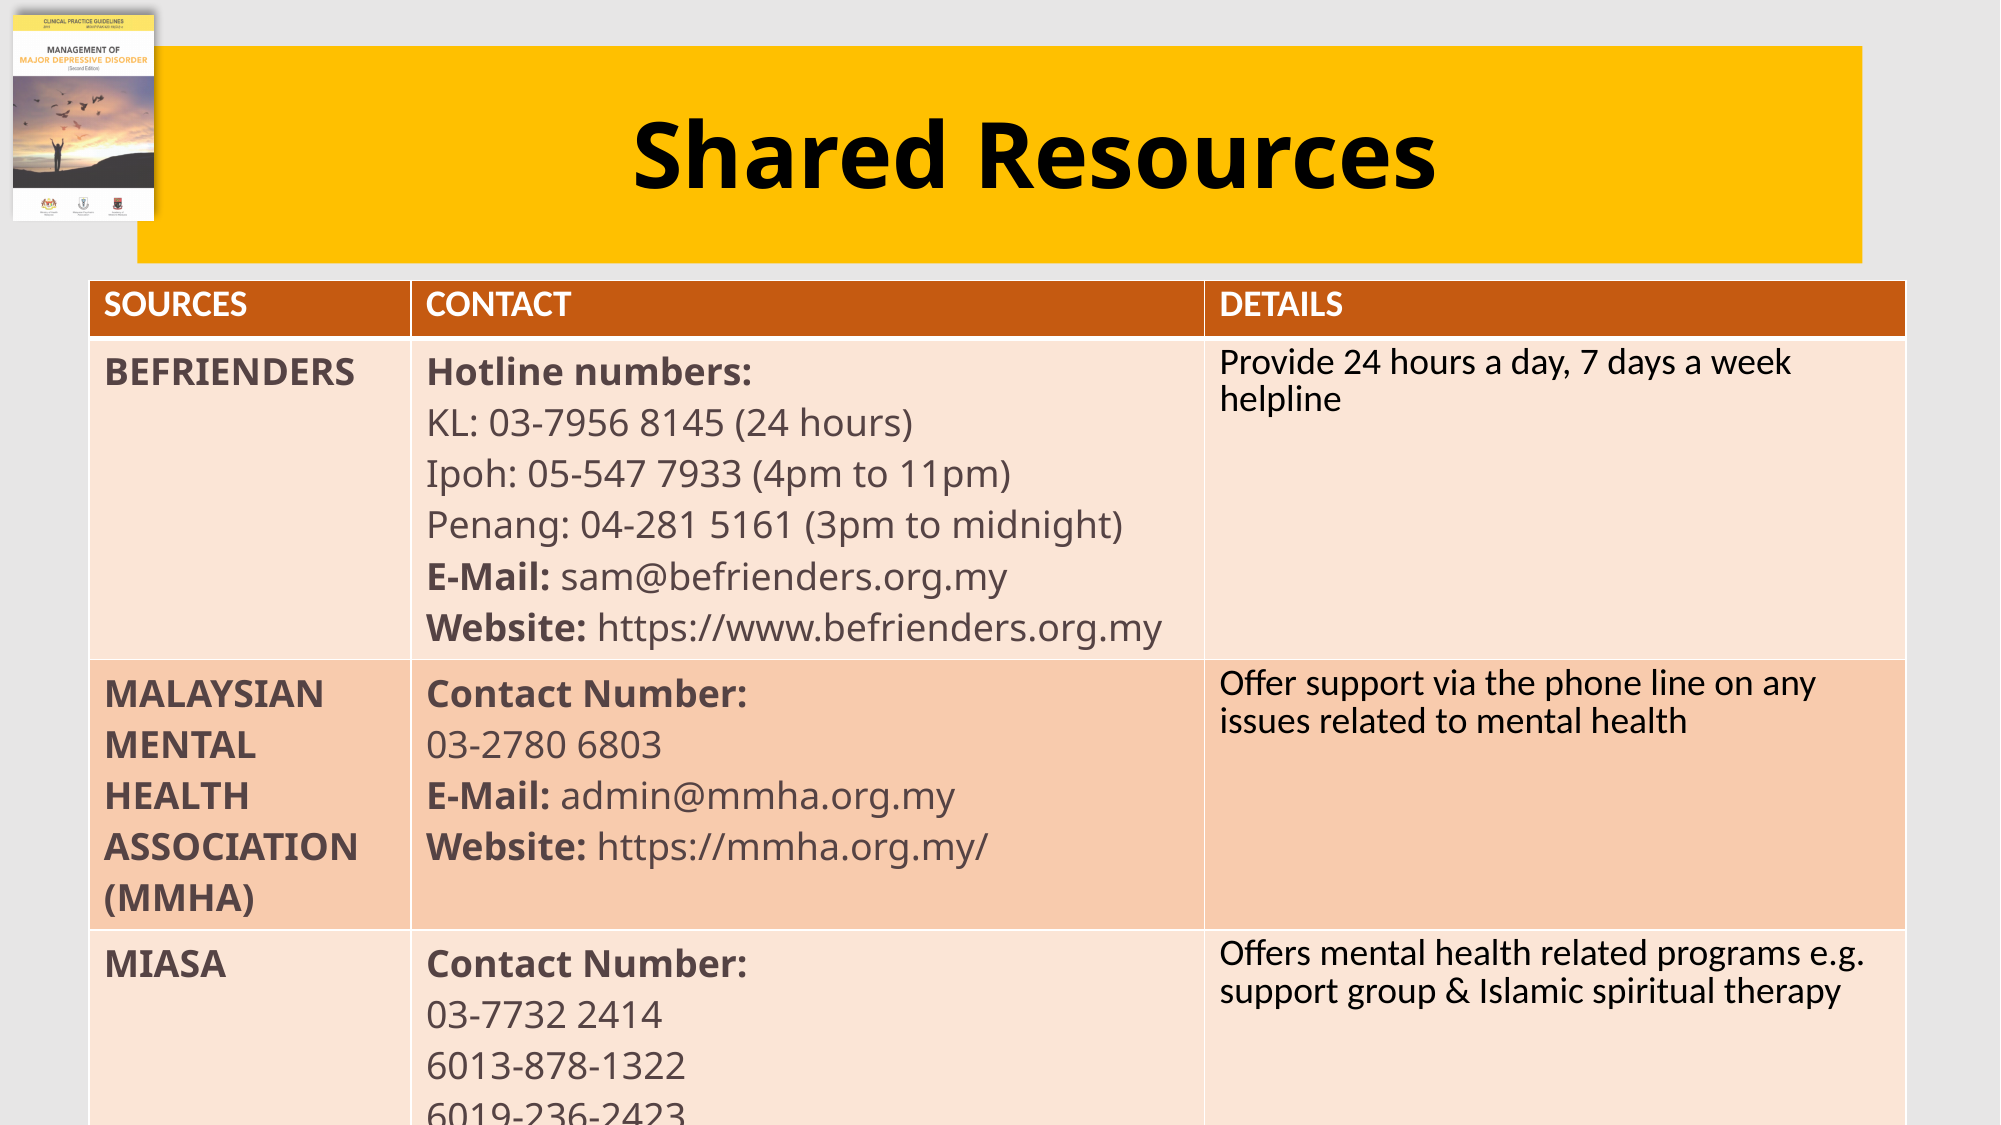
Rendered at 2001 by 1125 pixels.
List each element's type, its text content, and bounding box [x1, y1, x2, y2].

table_header SOURCES [90, 281, 410, 336]
table_cell MALAYSIAN MENTAL HEALTH ASSOCIATION (MMHA) [90, 660, 410, 929]
picture [13, 15, 154, 222]
table_cell Provide 24 hours a day, 7 days a week helpline [1205, 341, 1905, 659]
text_box Shared Resources [137, 46, 1863, 264]
table_cell Contact Number: 03-2780 6803 E-Mail: admin@mmha.org.my Website: https://mmha.org.my/ [412, 660, 1204, 929]
table_cell Offer support via the phone line on any issues related to mental health [1205, 660, 1905, 929]
table_header CONTACT [412, 281, 1204, 336]
table_cell Offers mental health related programs e.g. support group & Islamic spiritual therapy [1205, 931, 1905, 1125]
table_cell MIASA [90, 931, 410, 1125]
table_cell Hotline numbers: KL: 03-7956 8145 (24 hours) Ipoh: 05-547 7933 (4pm to 11pm) Penang: 04-281 5161 (3pm to midnight) E-Mail: sam@befrienders.org.my Website: https://www.befrienders.org.my [412, 341, 1204, 659]
table_header DETAILS [1205, 281, 1905, 336]
table_cell Contact Number: 03-7732 2414 6013-878-1322 6019-236-2423 E-Mail: miasa.malaysia@gmail.com Website: http://miasa.org.my/ [412, 931, 1204, 1125]
table_cell BEFRIENDERS [90, 341, 410, 659]
